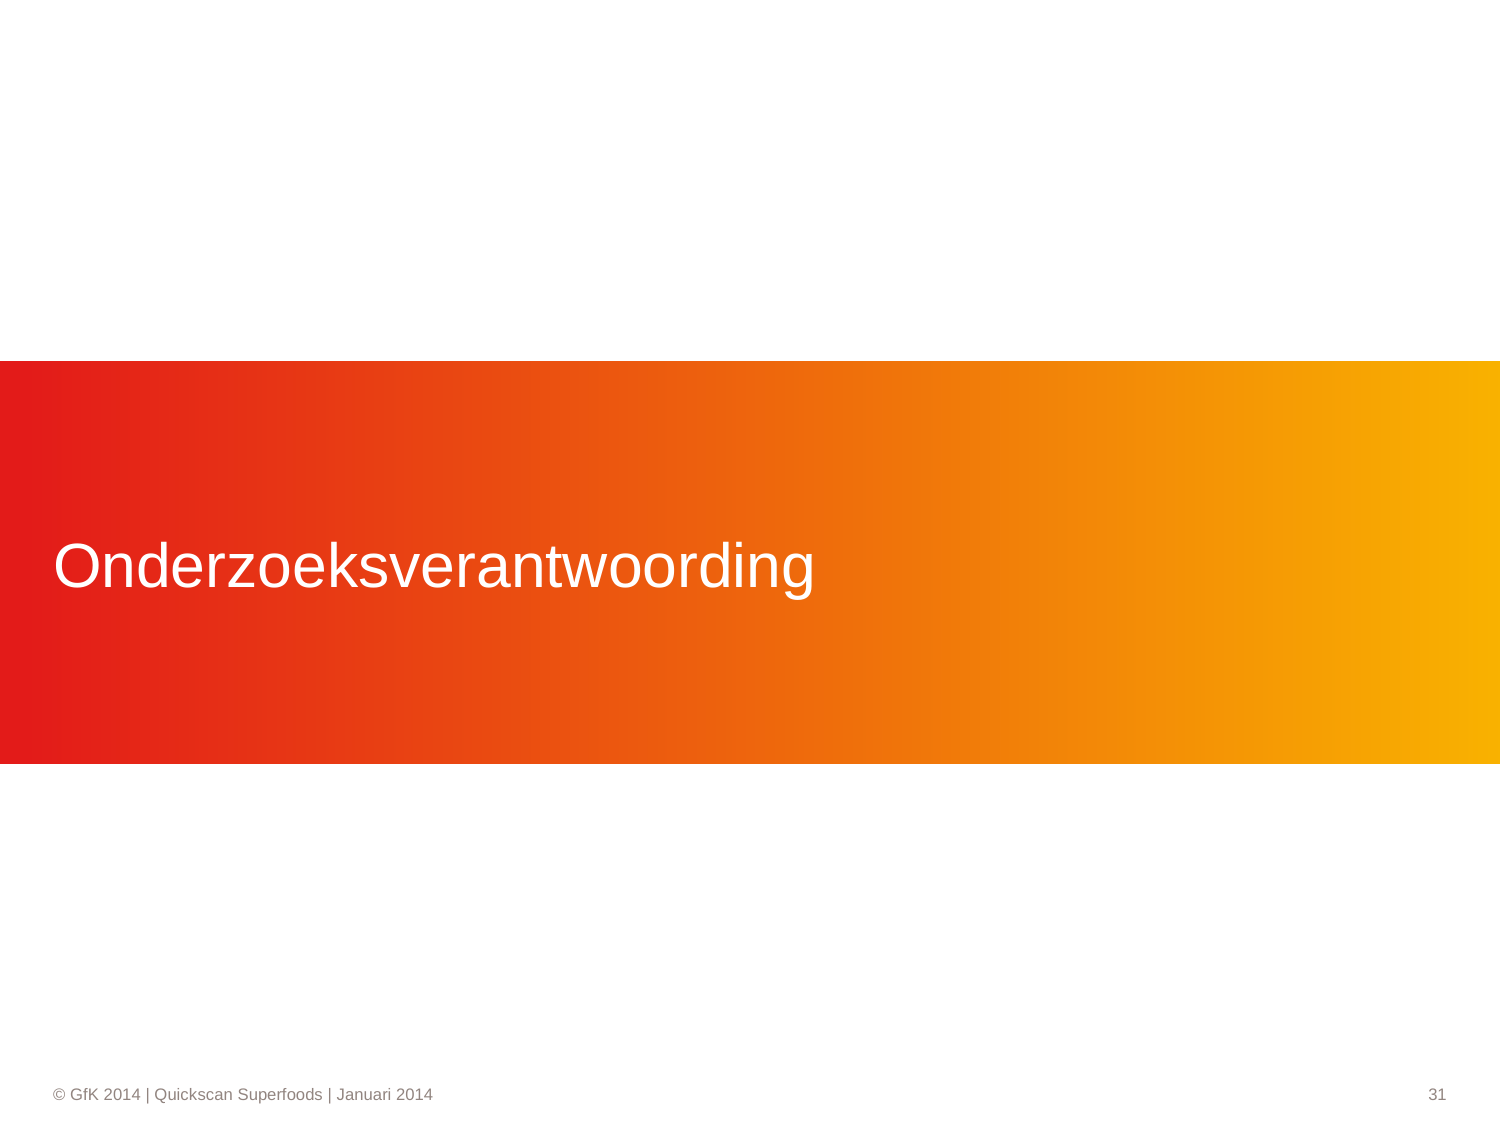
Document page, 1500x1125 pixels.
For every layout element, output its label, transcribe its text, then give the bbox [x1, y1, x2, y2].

title Onderzoeksverantwoording [0, 361, 1500, 764]
